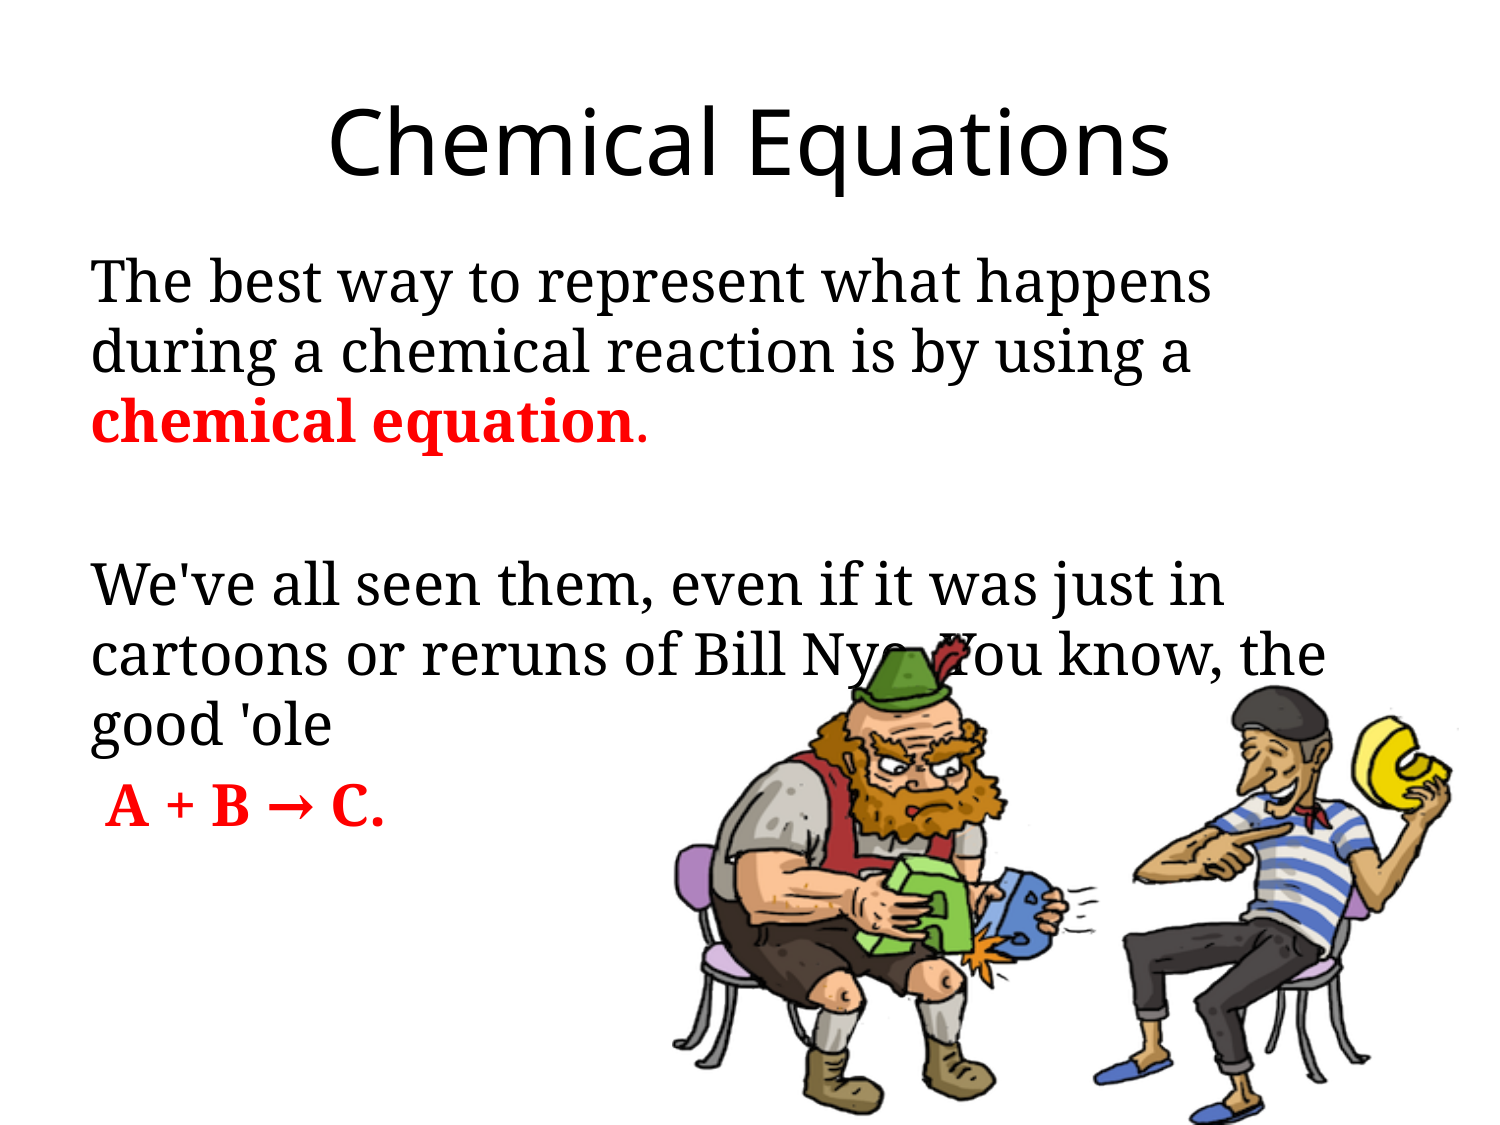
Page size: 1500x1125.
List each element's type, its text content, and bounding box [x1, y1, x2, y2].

title Chemical Equations [75, 45, 1425, 233]
list The best way to represent what happens during a chemical reaction is by using a chemical equation. We've all seen them, even if it was just in cartoons or reruns of Bill Nye. You know, the good 'ole A + B → C. [75, 236, 1425, 980]
picture [671, 633, 1459, 1125]
